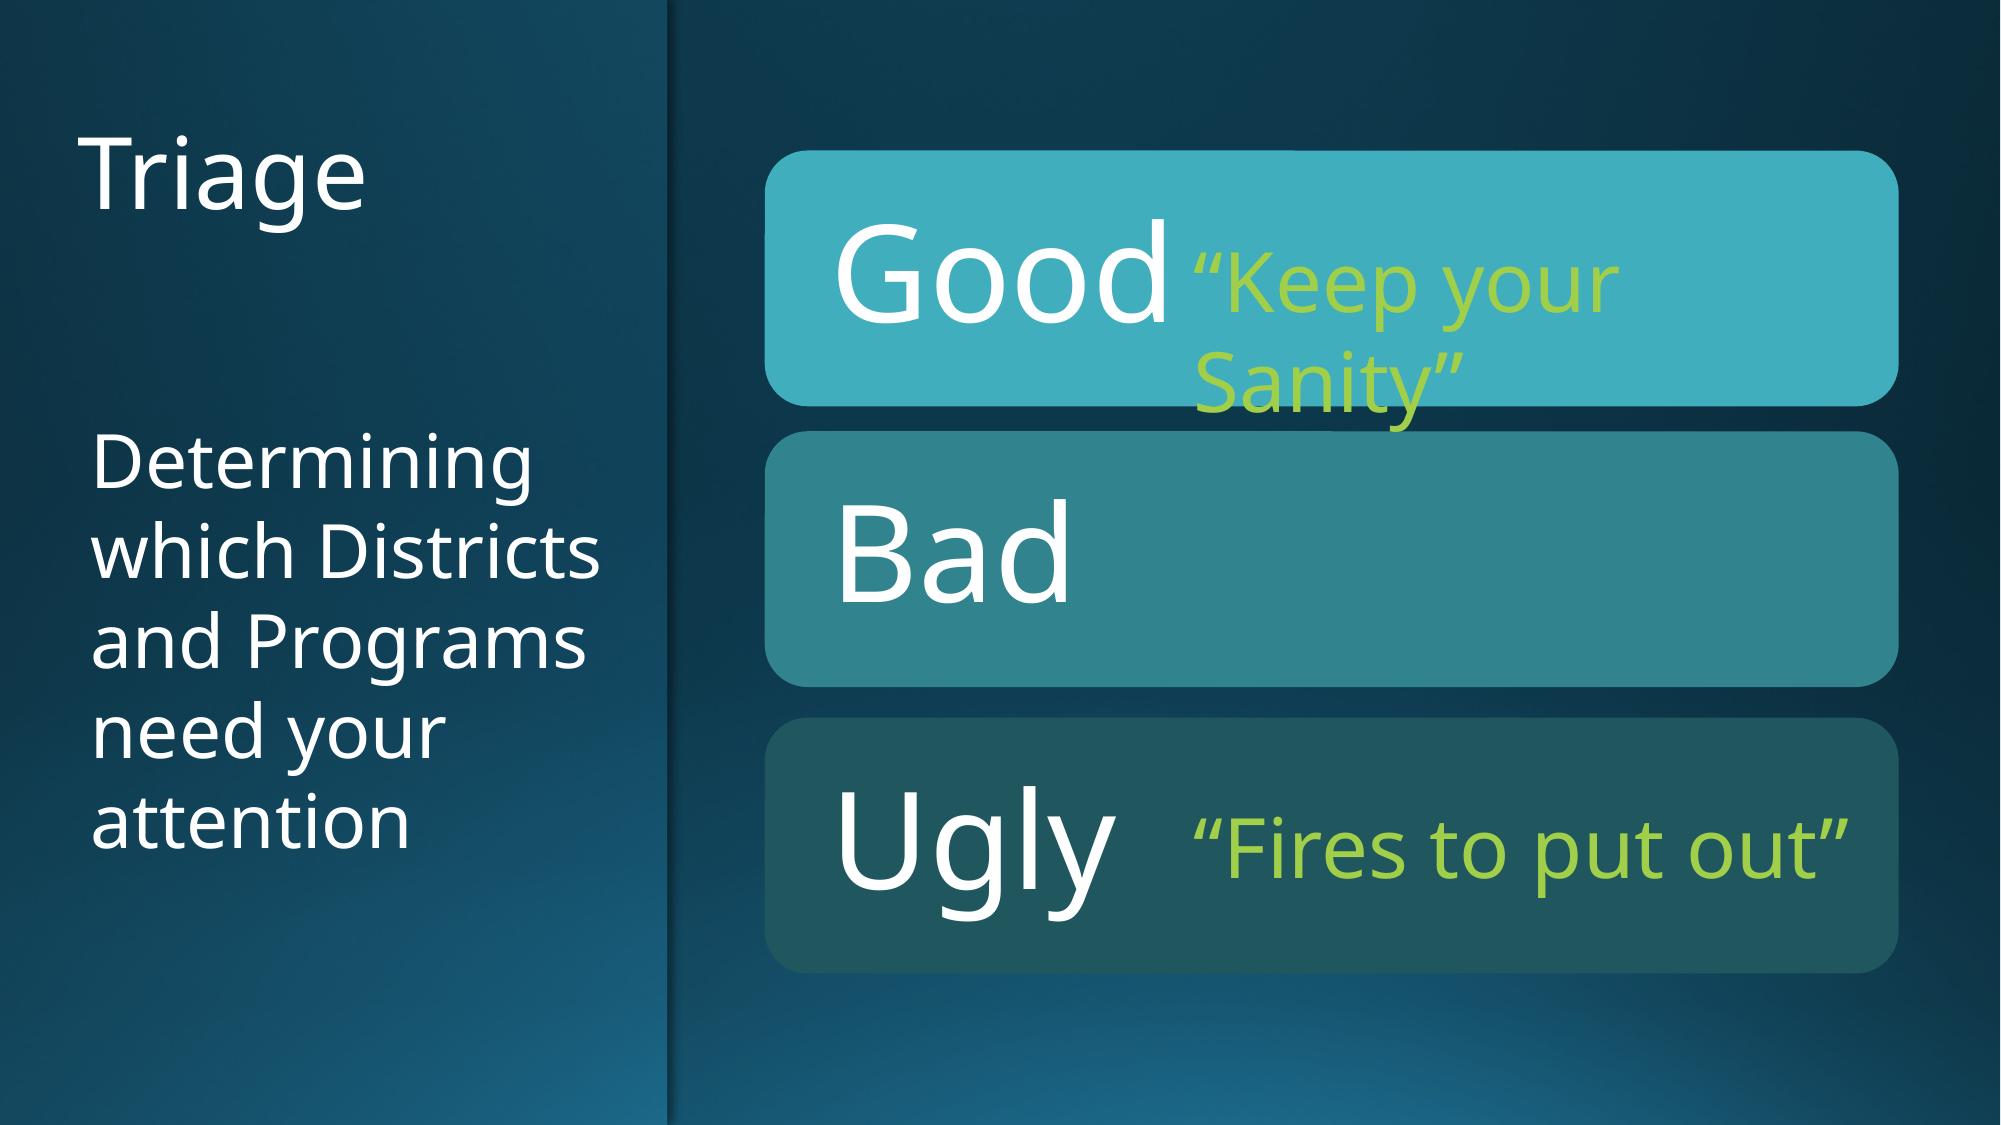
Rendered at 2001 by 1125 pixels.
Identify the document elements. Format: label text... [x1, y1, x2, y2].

title Triage [62, 115, 544, 250]
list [764, 104, 1899, 1014]
text_box [0, 0, 668, 1125]
text_box Determining which Districts and Programs need your attention [75, 406, 623, 872]
text_box [679, 0, 2000, 1125]
